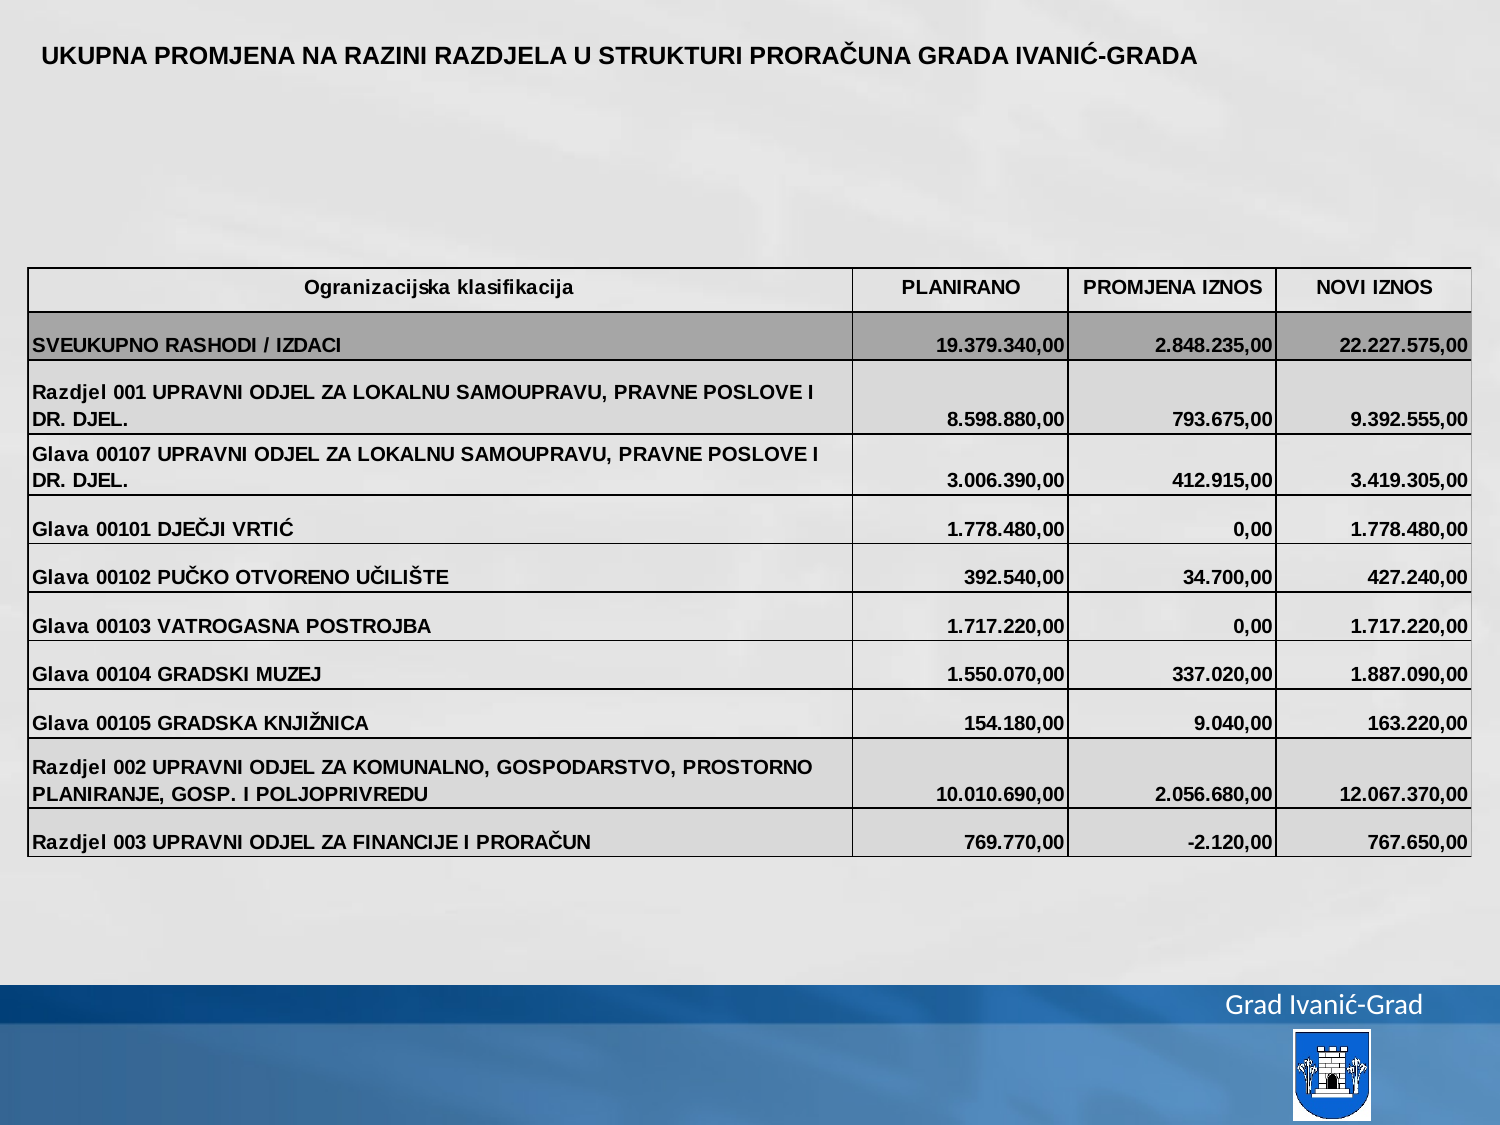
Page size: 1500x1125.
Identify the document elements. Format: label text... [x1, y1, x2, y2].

picture [0, 0, 1500, 1125]
text_box Grad Ivanić-Grad [1210, 977, 1500, 1028]
list UKUPNA PROMJENA NA RAZINI RAZDJELA U STRUKTURI PRORAČUNA GRADA IVANIĆ-GRADA [41, 42, 1417, 193]
